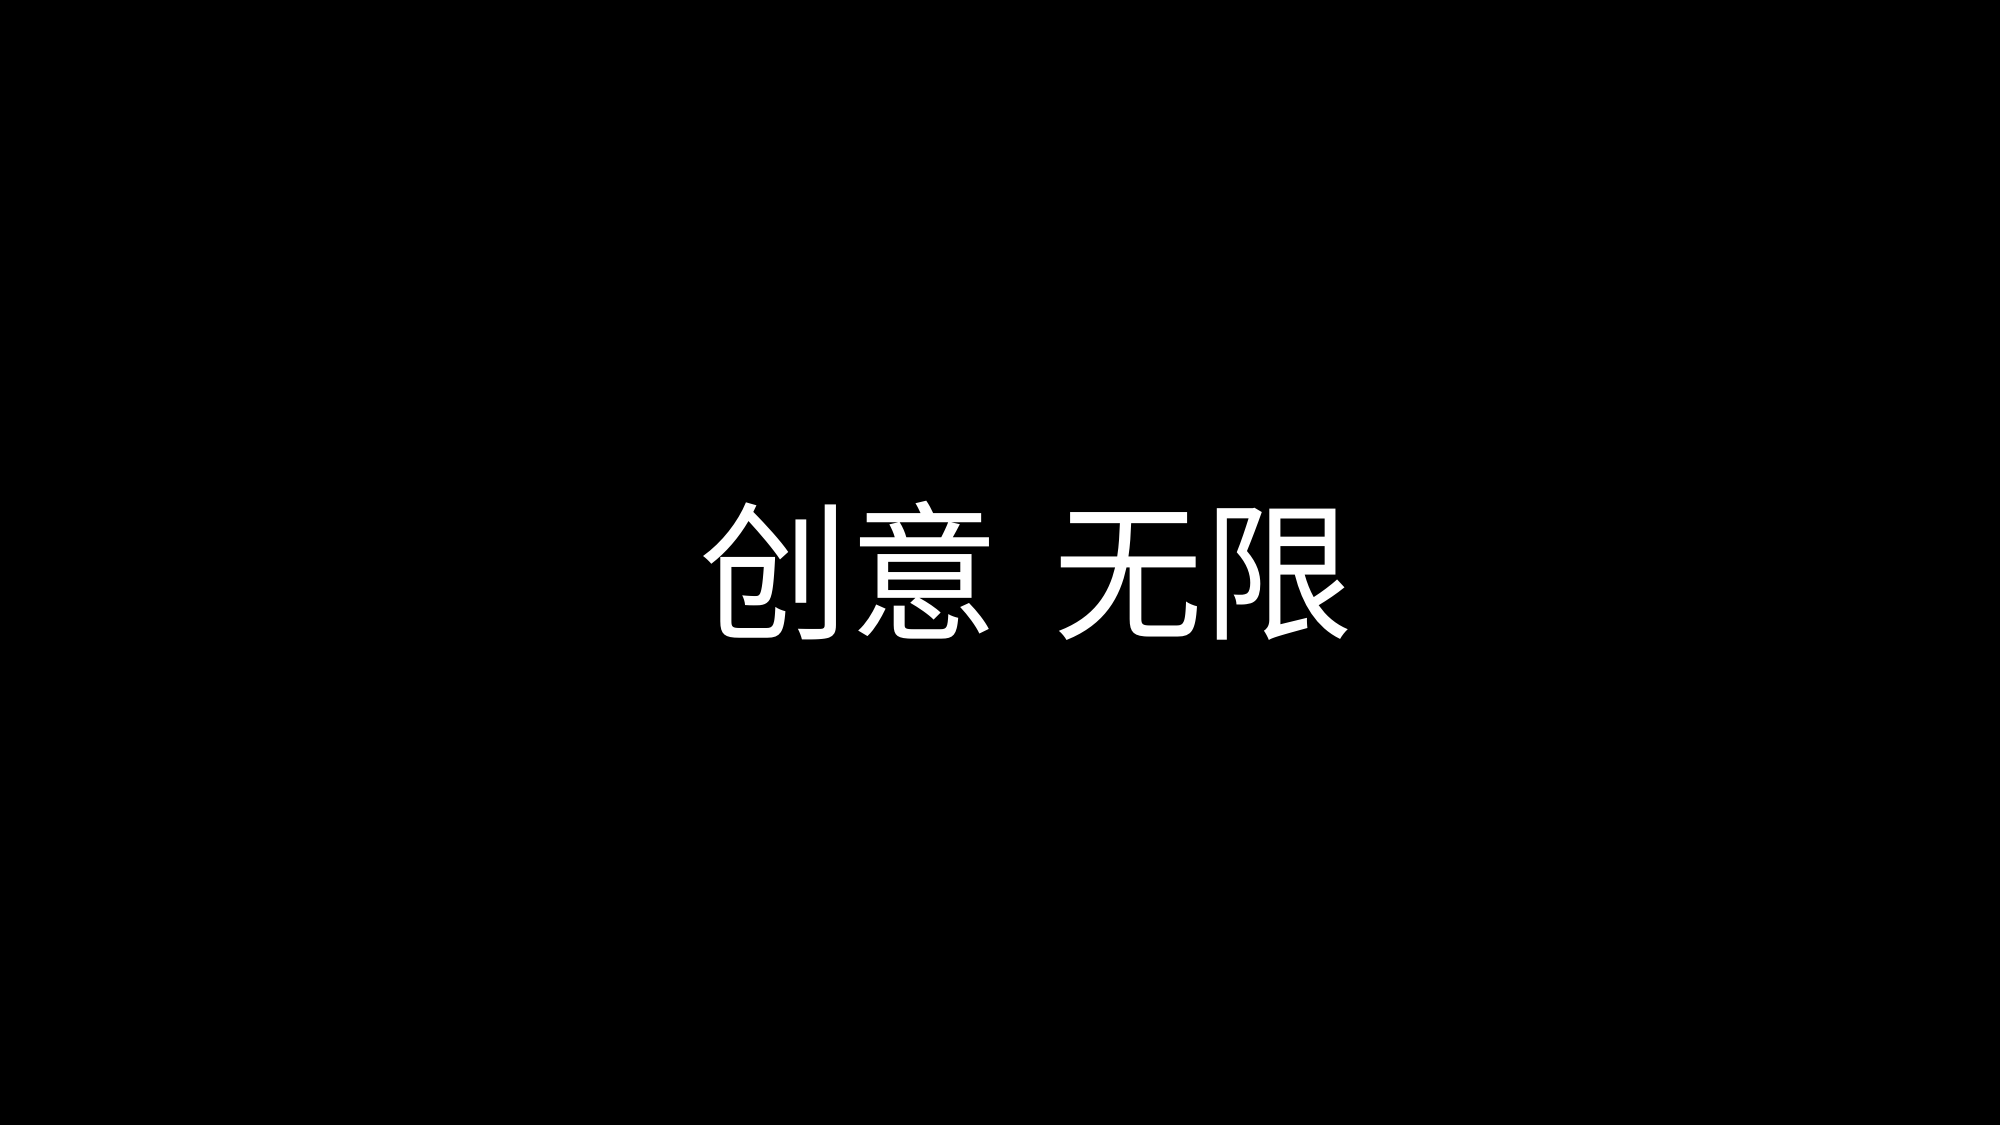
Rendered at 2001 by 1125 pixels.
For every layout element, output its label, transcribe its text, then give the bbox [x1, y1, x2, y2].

text_box 意 [835, 471, 1015, 667]
text_box 无限 [1038, 471, 1369, 667]
text_box 创 [685, 471, 835, 667]
